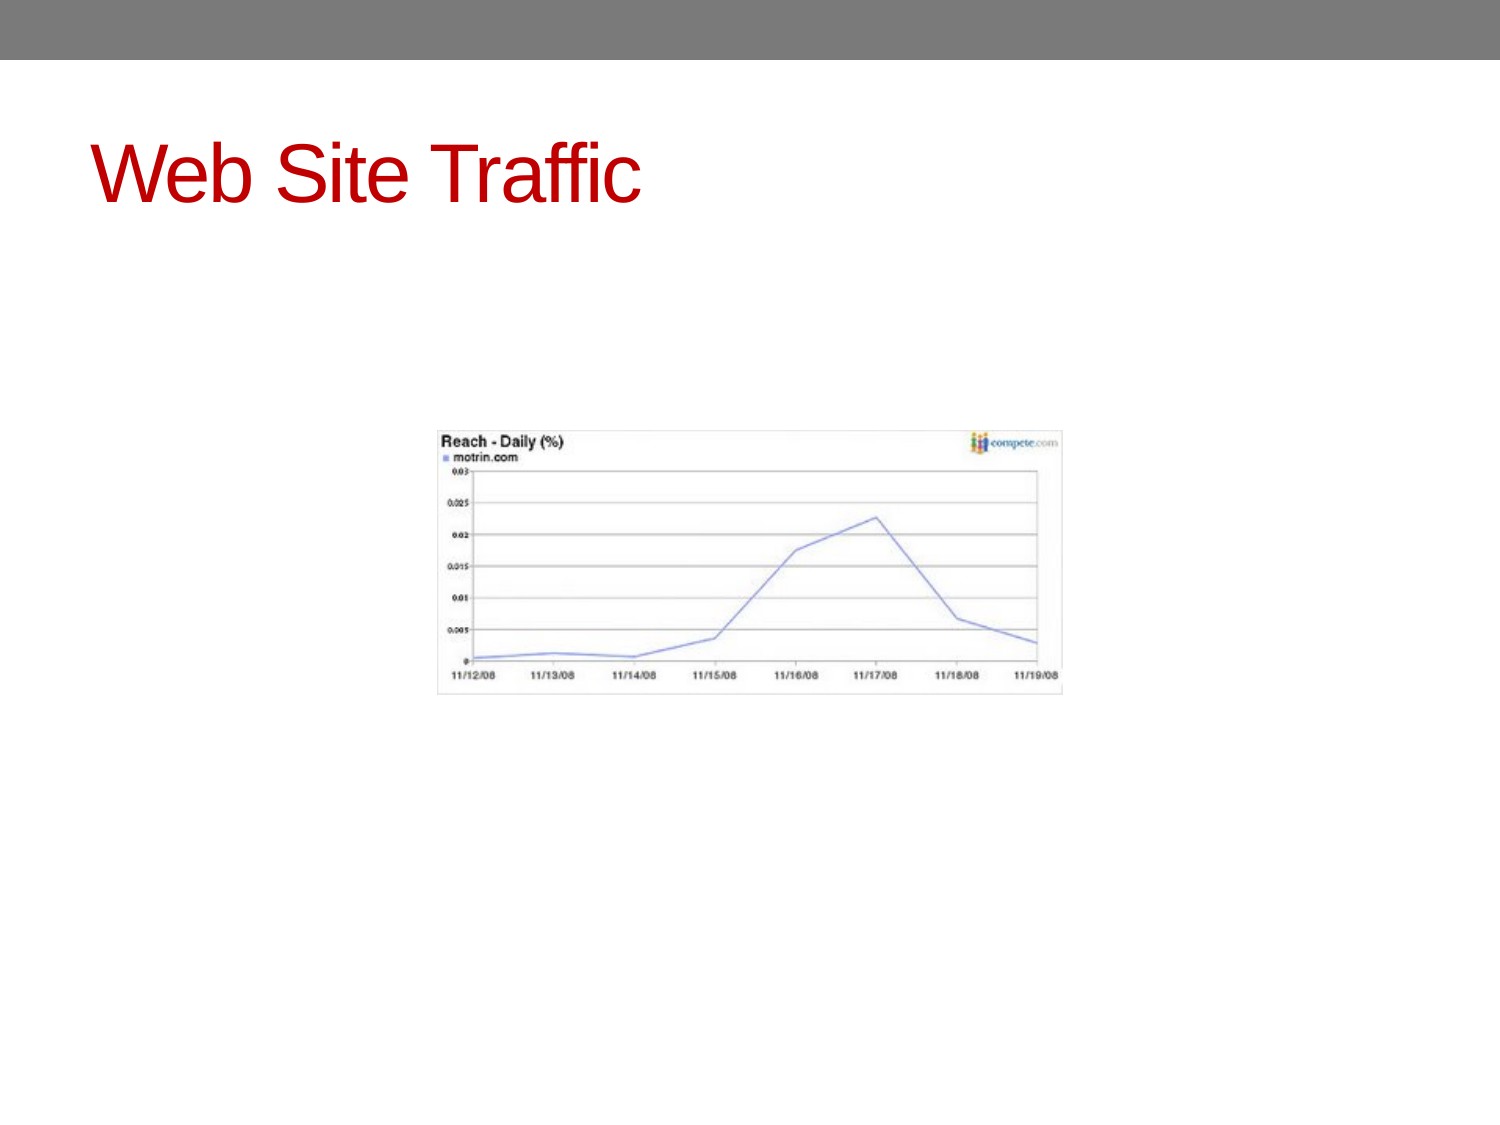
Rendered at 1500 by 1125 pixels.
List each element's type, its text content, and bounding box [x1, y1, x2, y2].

picture [437, 430, 1063, 695]
title Web Site Traffic [75, 87, 1425, 250]
